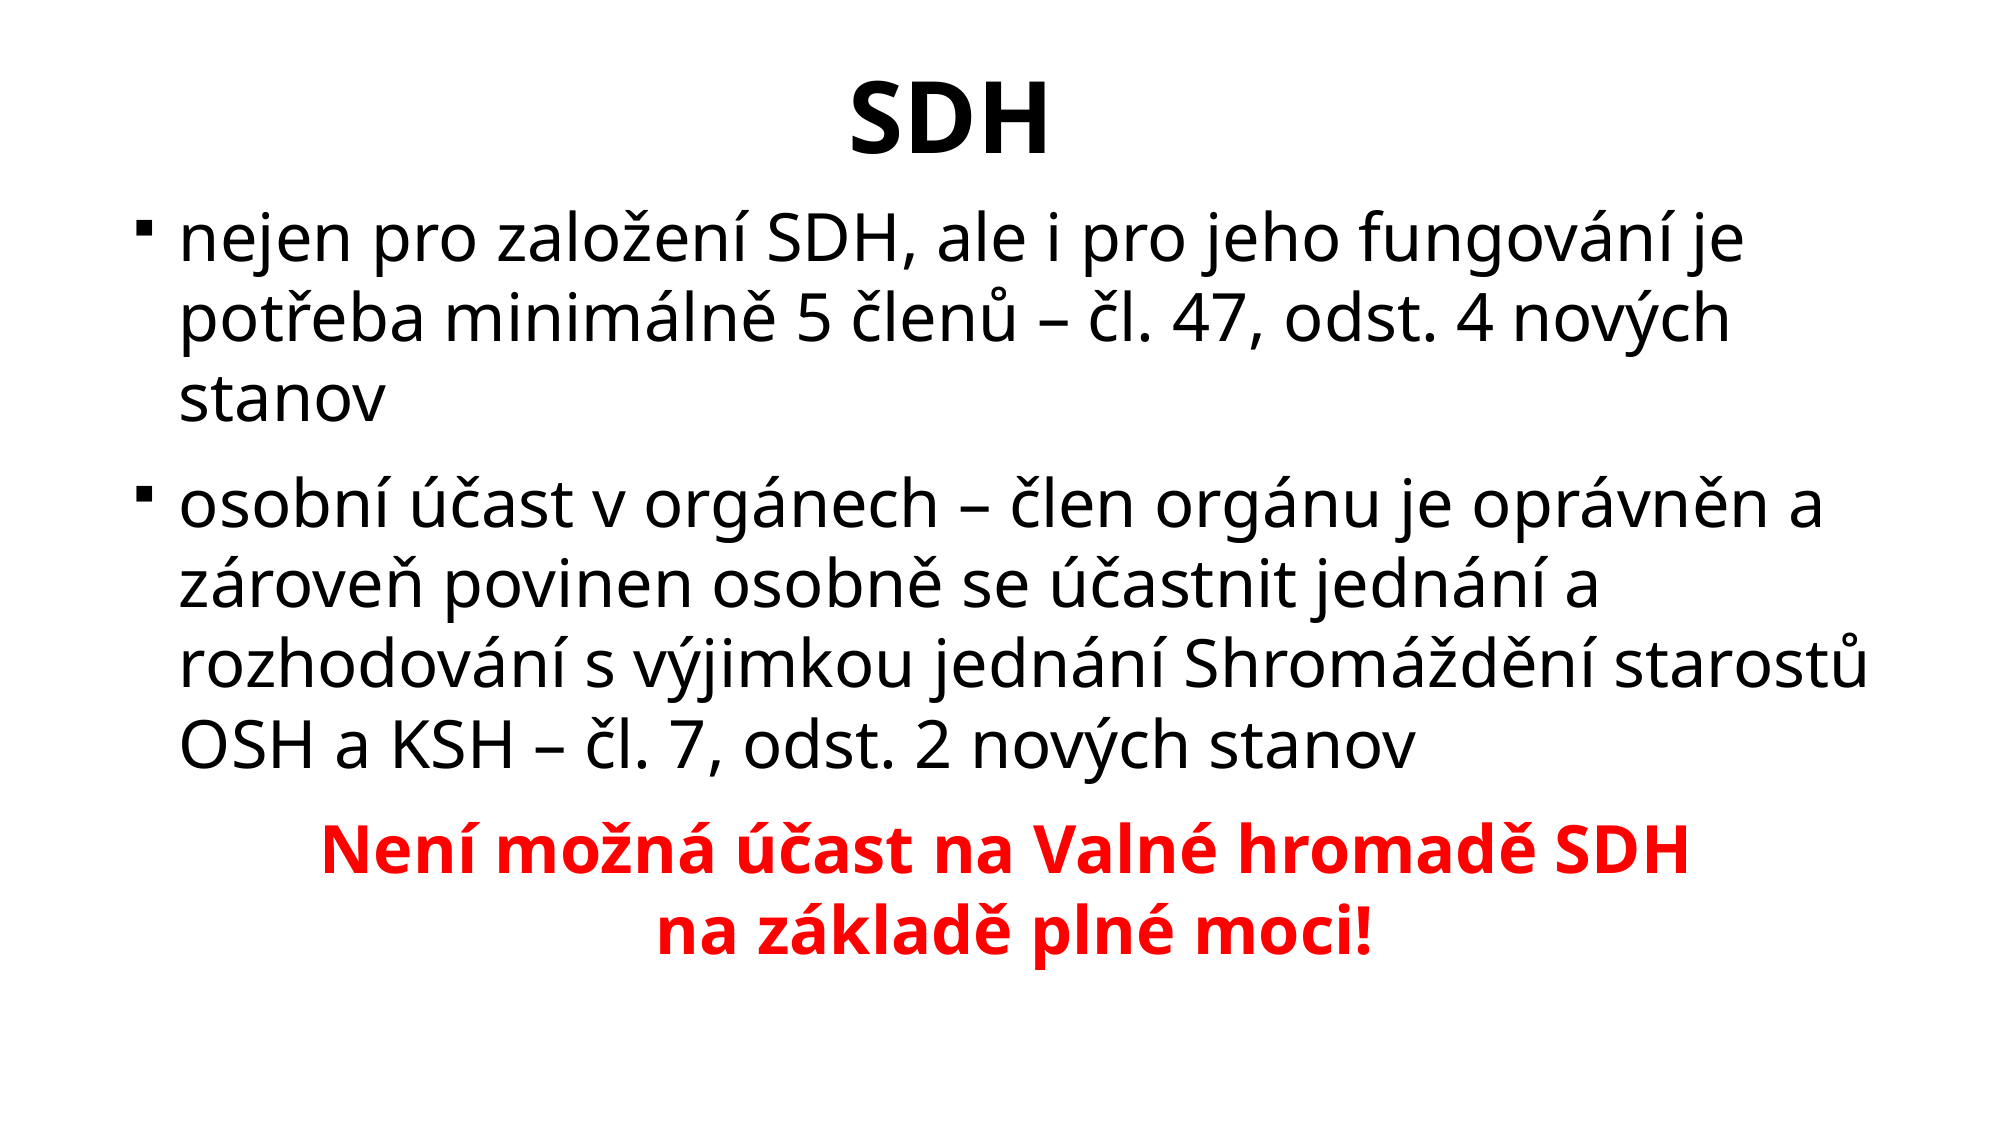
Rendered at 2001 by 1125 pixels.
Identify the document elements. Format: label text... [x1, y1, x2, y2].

list nejen pro založení SDH, ale i pro jeho fungování je potřeba minimálně 5 členů – čl. 47, odst. 4 nových stanov osobní účast v orgánech – člen orgánu je oprávněn a zároveň povinen osobně se účastnit jednání a rozhodování s výjimkou jednání Shromáždění starostů OSH a KSH – čl. 7, odst. 2 nových stanov Není možná účast na Valné hromadě SDH na základě plné moci! [117, 160, 1913, 1003]
text_box SDH [450, 45, 1453, 181]
